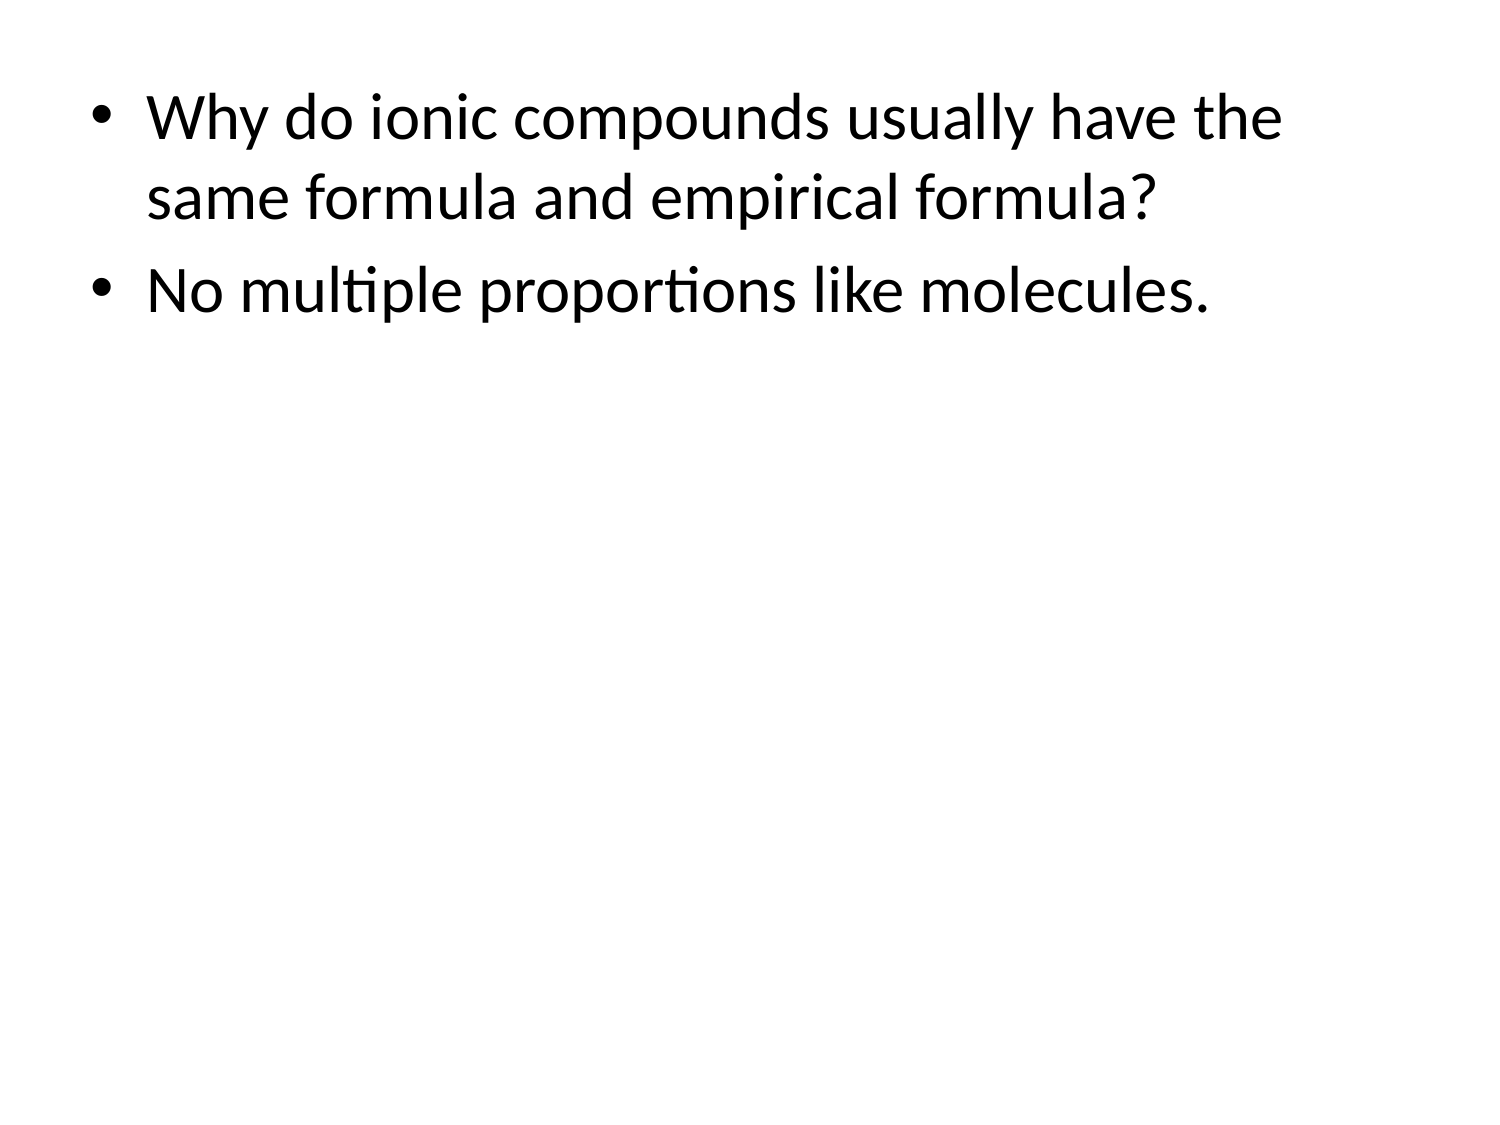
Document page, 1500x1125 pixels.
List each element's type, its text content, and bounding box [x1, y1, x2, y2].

list Why do ionic compounds usually have the same formula and empirical formula? No multiple proportions like molecules. [75, 65, 1425, 1005]
